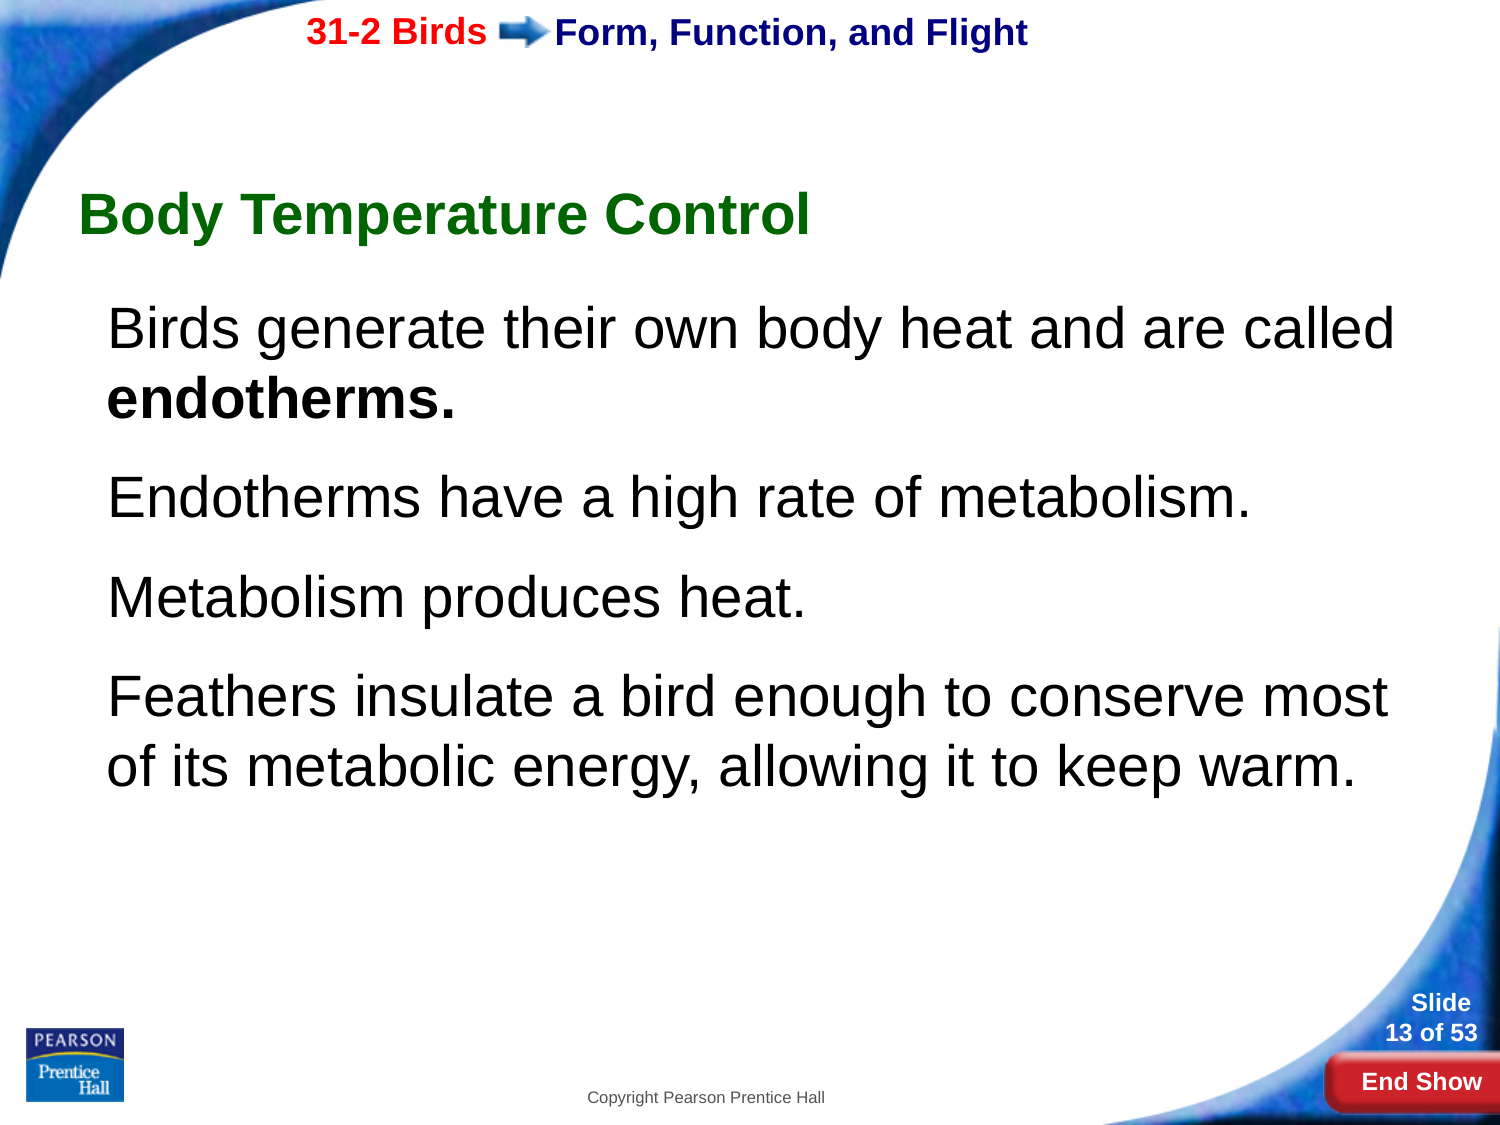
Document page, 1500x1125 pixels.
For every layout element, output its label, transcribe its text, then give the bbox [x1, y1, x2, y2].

footer Copyright Pearson Prentice Hall [468, 1078, 945, 1105]
picture [0, 0, 1500, 1125]
list Body Temperature Control Birds generate their own body heat and are called endotherms. Endotherms have a high rate of metabolism. Metabolism produces heat. Feathers insulate a bird enough to conserve most of its metabolic energy, allowing it to keep warm. [44, 179, 1448, 976]
title Form, Function, and Flight [539, 0, 1209, 76]
